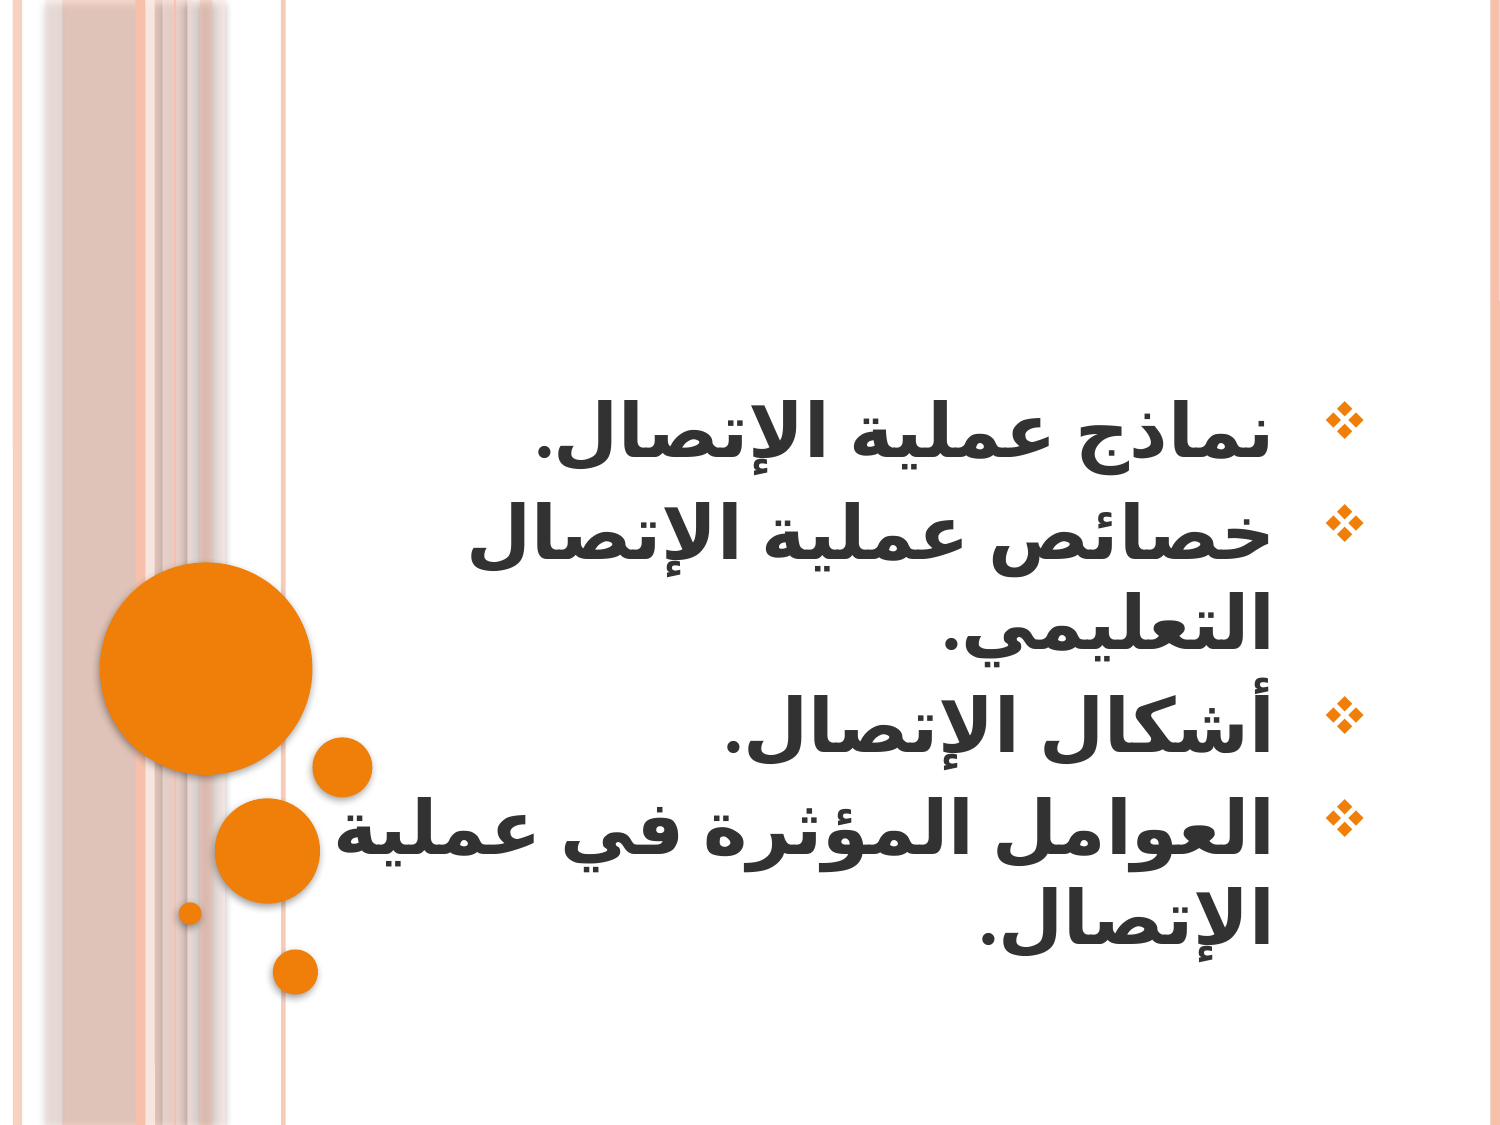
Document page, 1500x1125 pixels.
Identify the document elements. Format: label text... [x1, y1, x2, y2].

text_box نماذج عملية الإتصال. خصائص عملية الإتصال التعليمي. أشكال الإتصال. العوامل المؤثرة في عملية الإتصال. [159, 374, 1385, 752]
